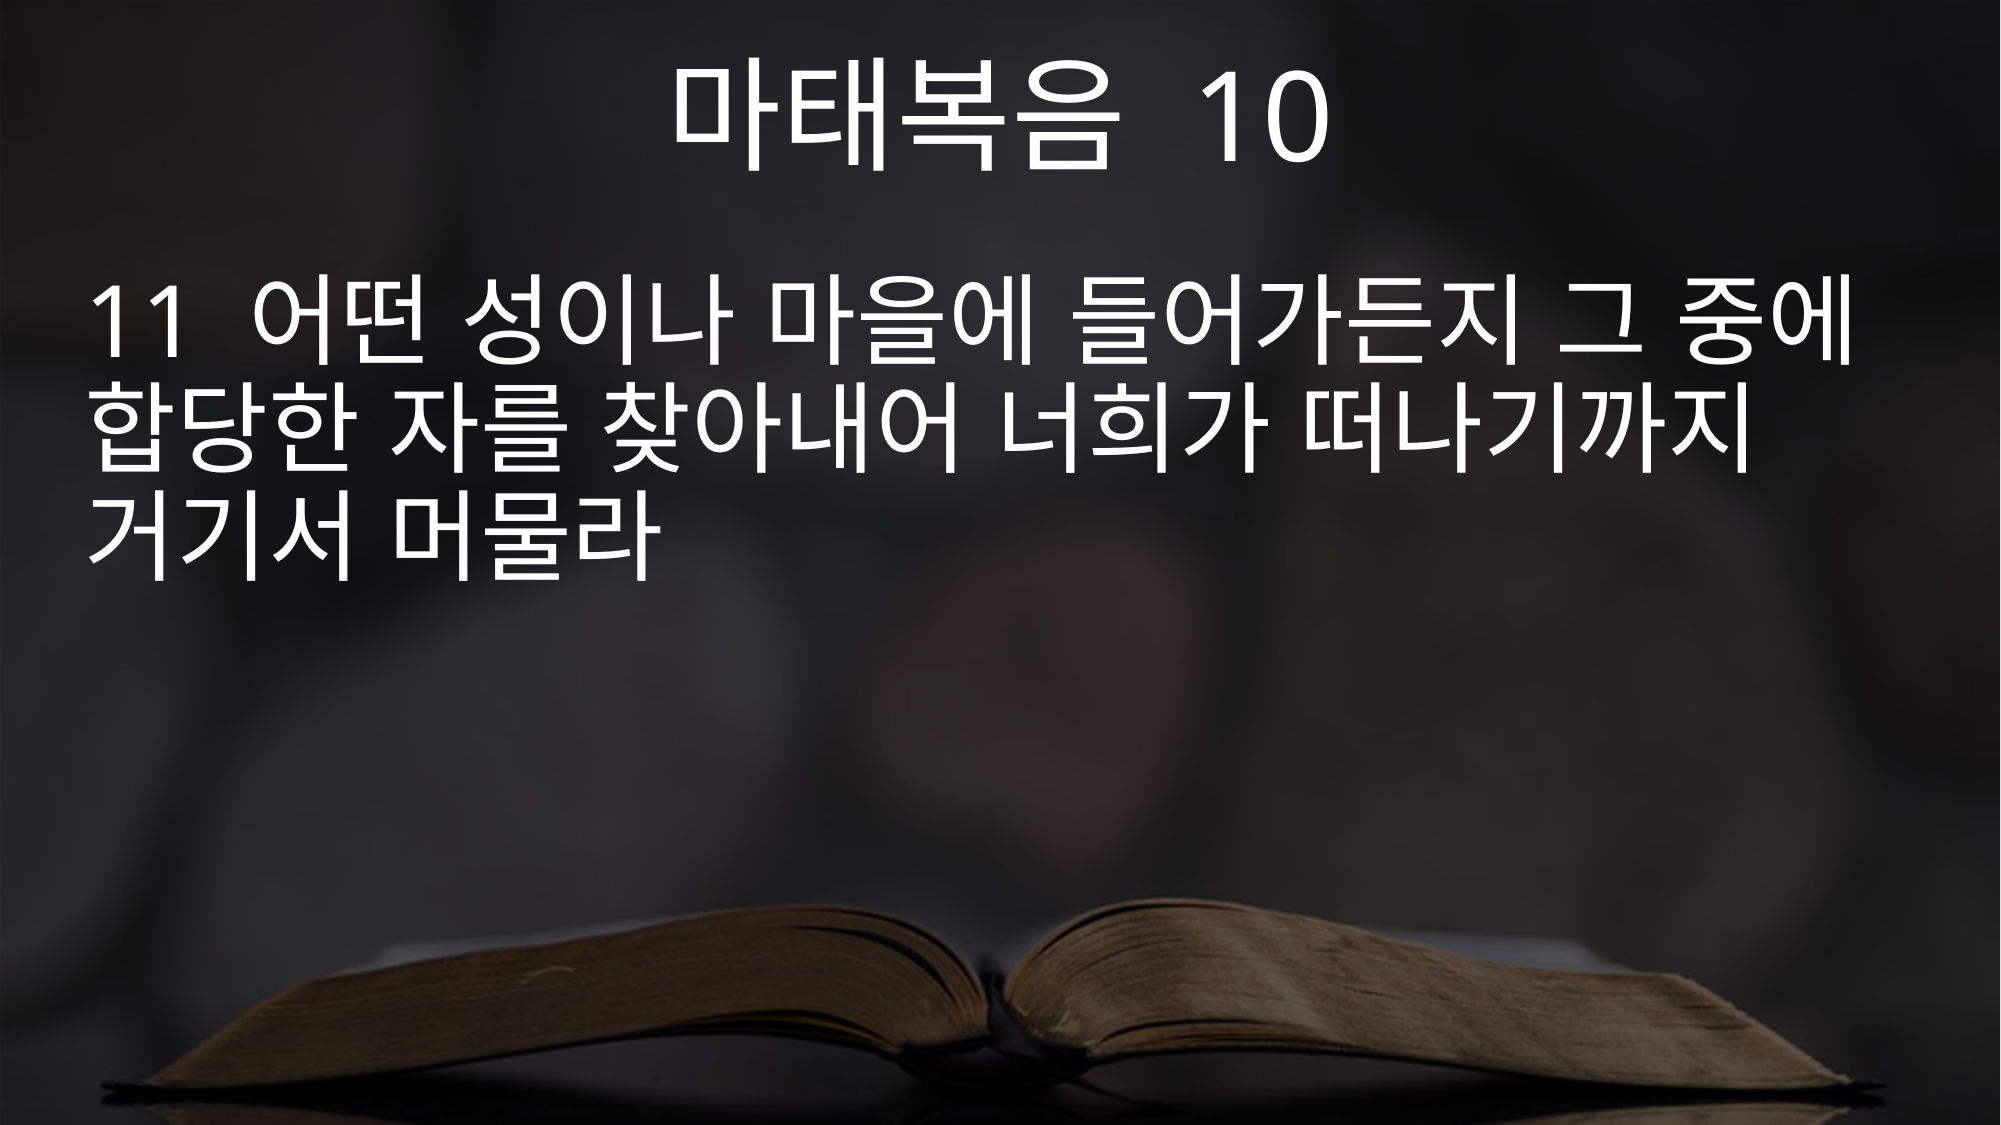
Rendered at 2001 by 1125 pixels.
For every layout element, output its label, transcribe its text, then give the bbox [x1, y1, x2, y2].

list 11 어떤 성이나 마을에 들어가든지 그 중에 합당한 자를 찾아내어 너희가 떠나기까지 거기서 머물라 [69, 263, 1953, 423]
footer 마태복음 10 [0, 32, 2000, 192]
picture [0, 0, 2001, 1125]
